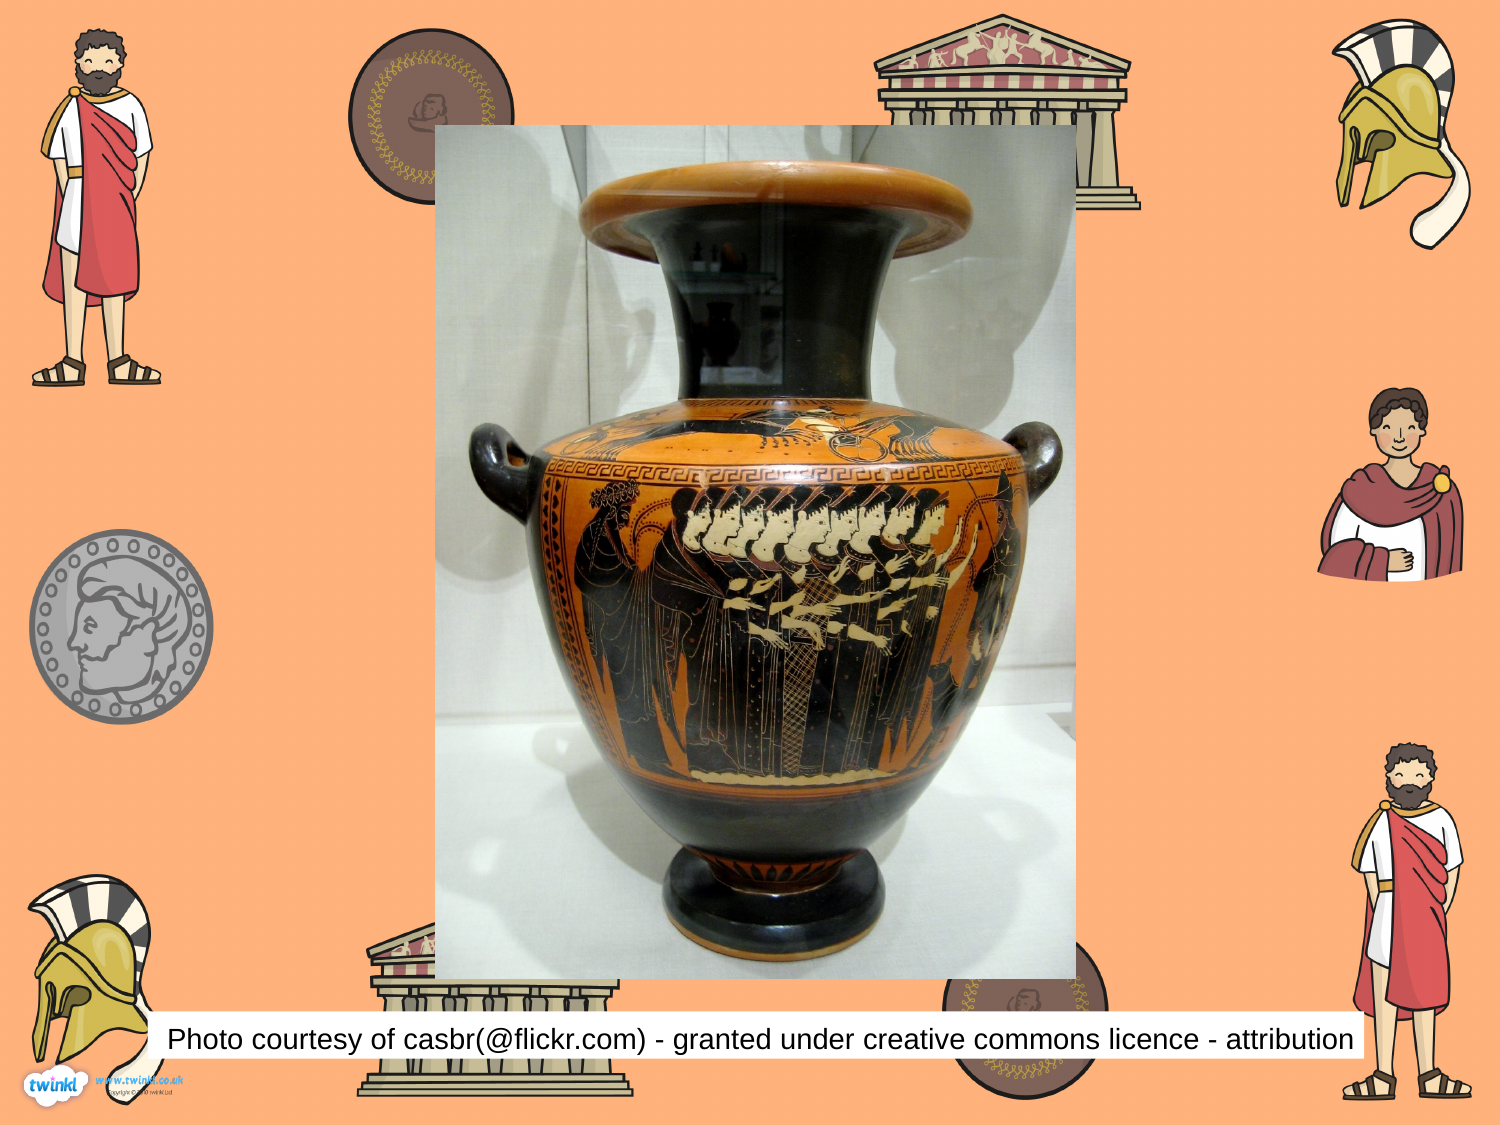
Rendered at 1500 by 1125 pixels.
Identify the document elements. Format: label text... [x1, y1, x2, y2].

picture [0, 0, 1500, 1125]
text_box Photo courtesy of casbr(@flickr.com) - granted under creative commons licence - attribution [147, 1011, 1376, 1065]
